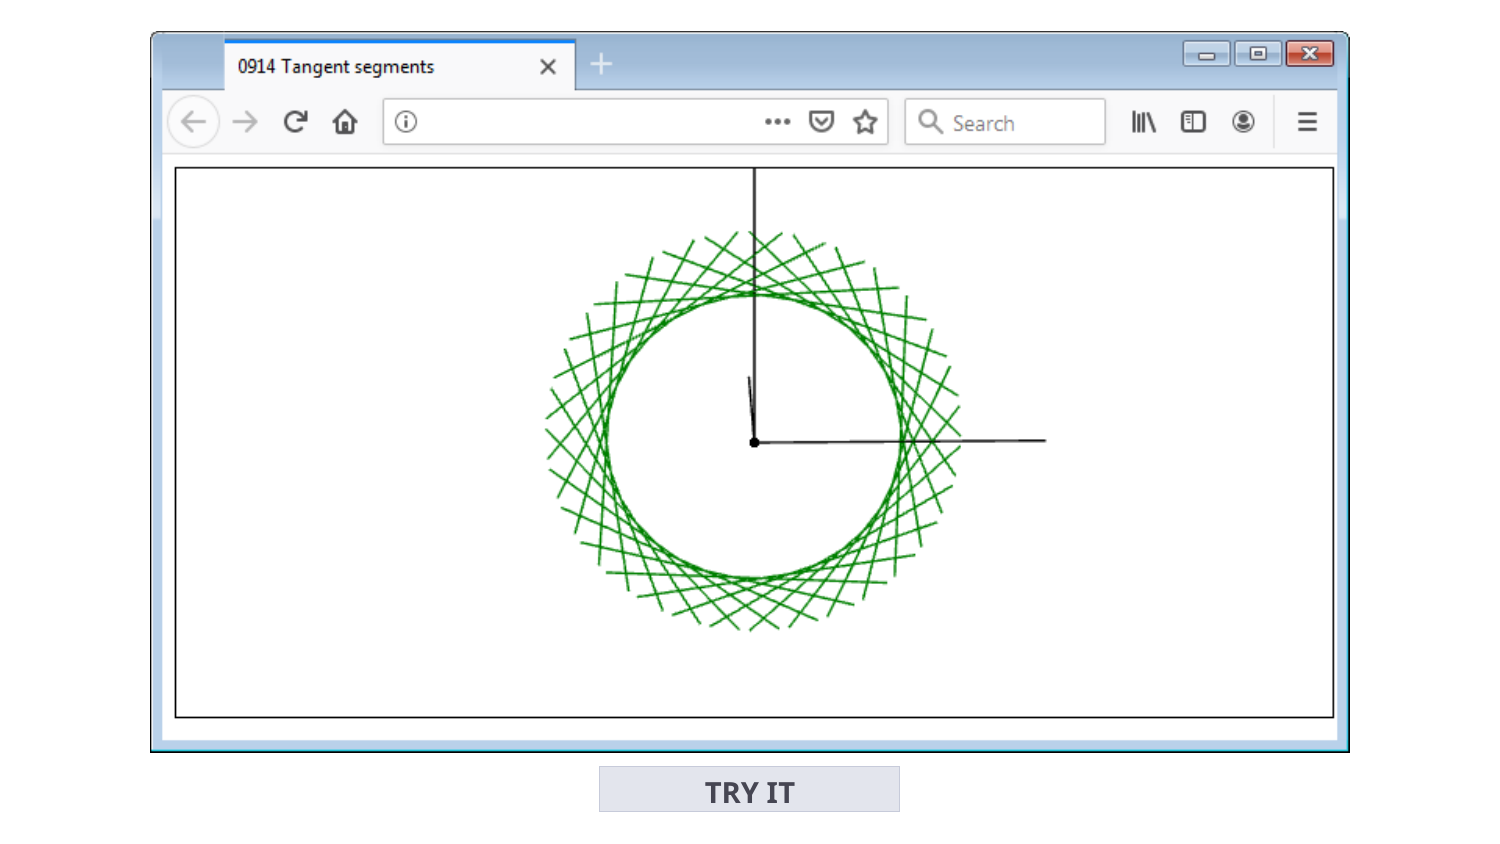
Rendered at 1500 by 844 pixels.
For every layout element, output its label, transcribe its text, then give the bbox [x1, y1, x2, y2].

picture [149, 31, 1351, 753]
text_box TRY IT [599, 766, 900, 812]
